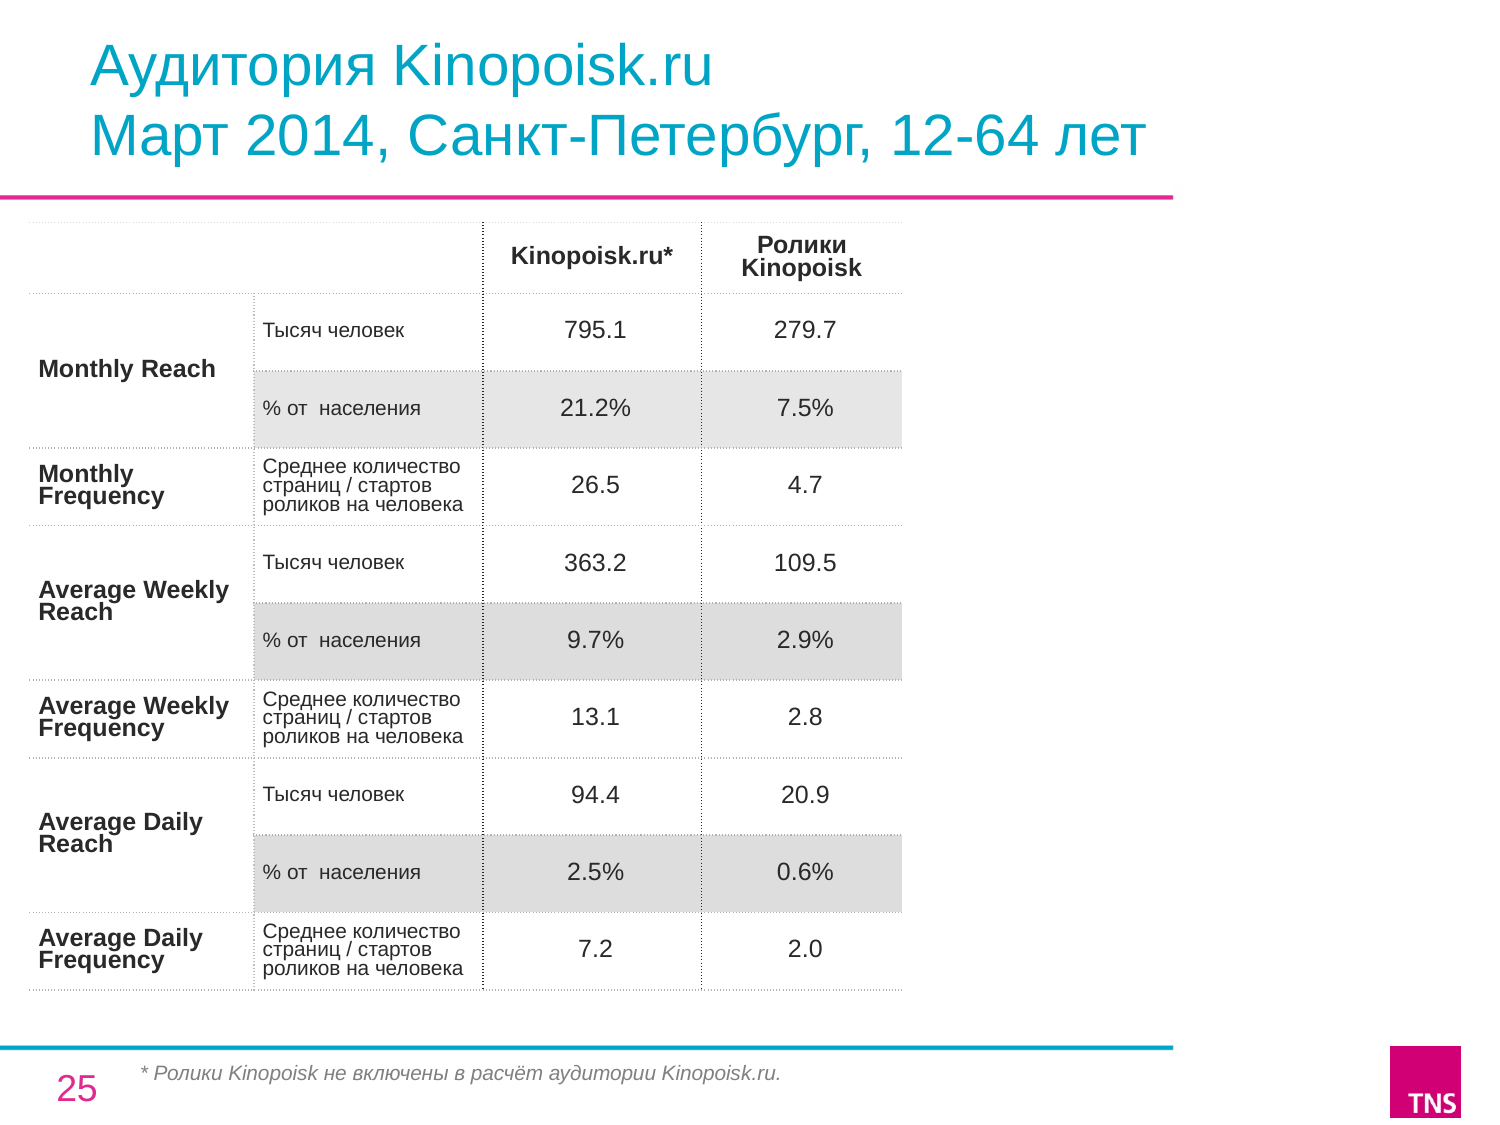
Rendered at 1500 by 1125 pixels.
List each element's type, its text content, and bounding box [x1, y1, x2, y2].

table_cell 9.7% [483, 603, 701, 680]
table_cell Среднее количество страниц / стартов роликов на человека [254, 680, 483, 758]
table_cell 2.9% [701, 603, 902, 680]
table_cell 363.2 [483, 526, 701, 603]
table_cell Average Daily Reach [29, 758, 254, 912]
table_cell 2.5% [483, 835, 701, 912]
table_cell 7.5% [701, 371, 902, 448]
table_cell Average Weekly Frequency [29, 680, 254, 758]
table_header Kinopoisk.ru* [483, 223, 701, 294]
slide_number 25 [40, 1055, 392, 1125]
table_cell Среднее количество страниц / стартов роликов на человека [254, 448, 483, 526]
table_cell 26.5 [483, 448, 701, 526]
table_cell Тысяч человек [254, 526, 483, 603]
table_cell 795.1 [483, 294, 701, 371]
table_cell 109.5 [701, 526, 902, 603]
table_cell 2.8 [701, 680, 902, 758]
table_cell Monthly Frequency [29, 448, 254, 526]
table_cell % от населения [254, 603, 483, 680]
table_cell 4.7 [701, 448, 902, 526]
table_cell 0.6% [701, 835, 902, 912]
table_cell % от населения [254, 835, 483, 912]
table_cell 7.2 [483, 912, 701, 990]
title Аудитория Kinopoisk.ru Март 2014, Санкт-Петербург, 12-64 лет [74, 8, 1476, 187]
table_cell 279.7 [701, 294, 902, 371]
table_header [29, 223, 483, 294]
table_cell 2.0 [701, 912, 902, 990]
table_header Ролики Kinopoisk [701, 223, 902, 294]
table_cell 94.4 [483, 758, 701, 835]
table_cell 13.1 [483, 680, 701, 758]
table_cell Monthly Reach [29, 294, 254, 448]
table_cell Average Daily Frequency [29, 912, 254, 990]
table_cell Тысяч человек [254, 294, 483, 371]
table_cell 21.2% [483, 371, 701, 448]
table_cell Среднее количество страниц / стартов роликов на человека [254, 912, 483, 990]
table_cell Average Weekly Reach [29, 526, 254, 680]
table_cell 20.9 [701, 758, 902, 835]
text_box * Ролики Kinopoisk не включены в расчёт аудитории Kinopoisk.ru. [124, 1052, 1463, 1092]
picture [0, 0, 1500, 1125]
table_cell % от населения [254, 371, 483, 448]
table_cell Тысяч человек [254, 758, 483, 835]
